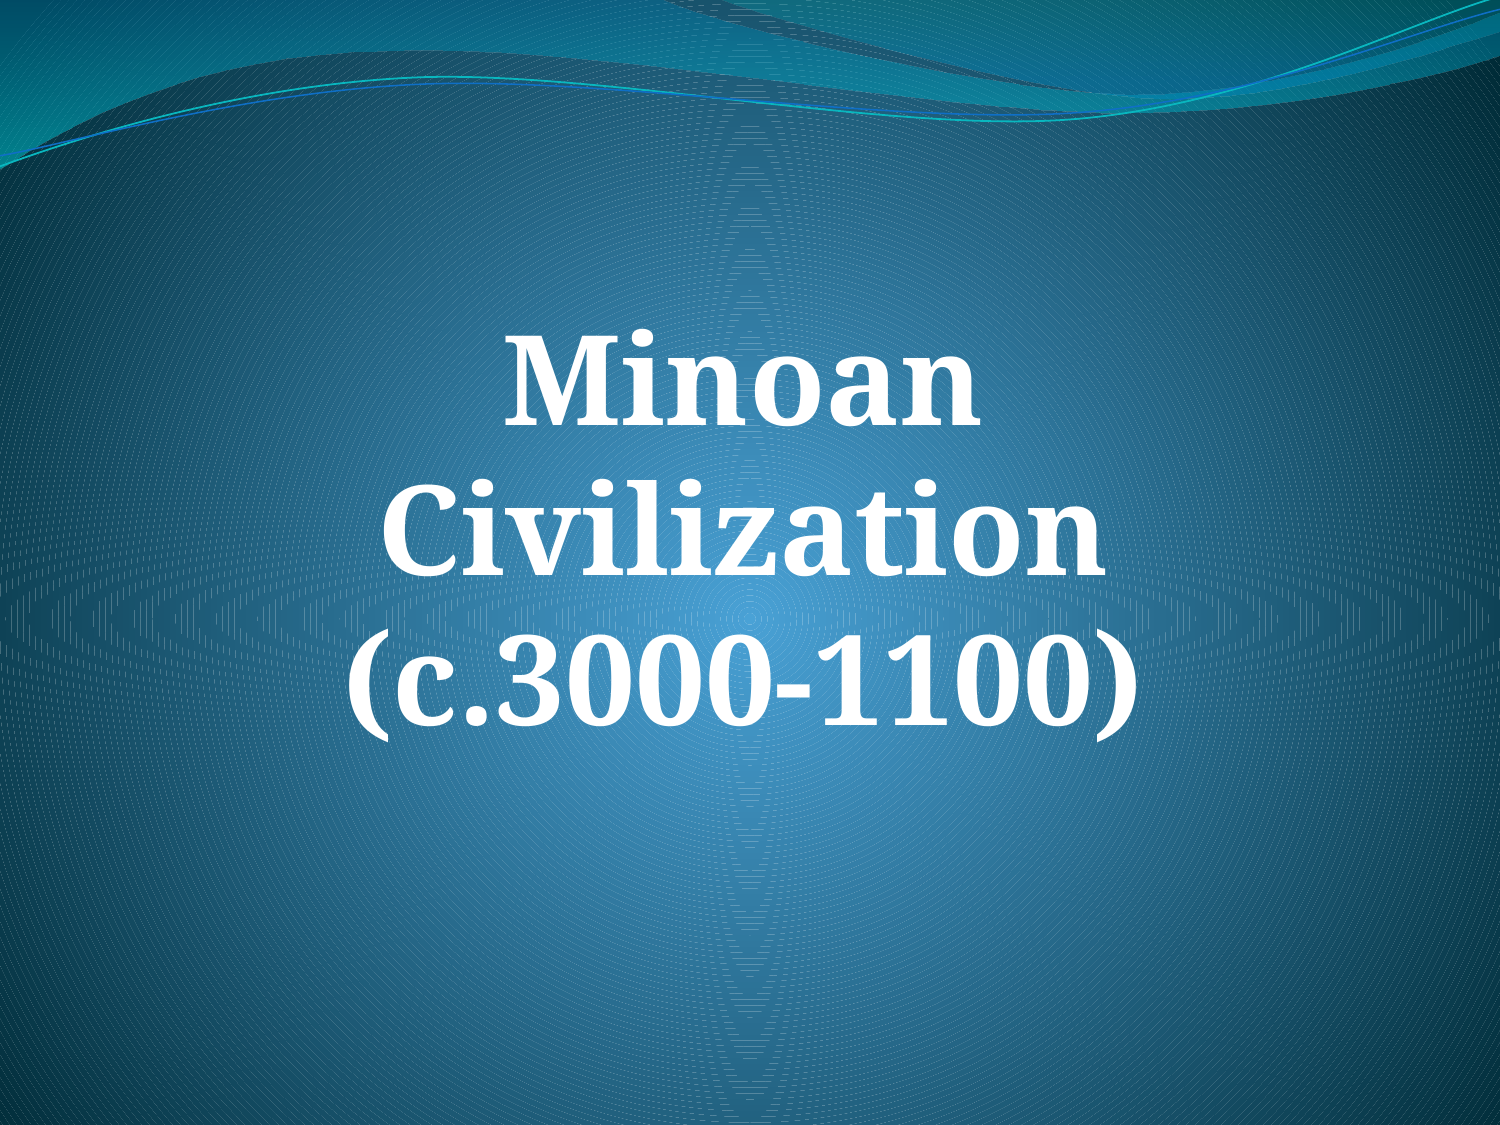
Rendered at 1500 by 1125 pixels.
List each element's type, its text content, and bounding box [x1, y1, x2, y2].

text_box Minoan Civilization (c.3000-1100) [187, 292, 1300, 758]
